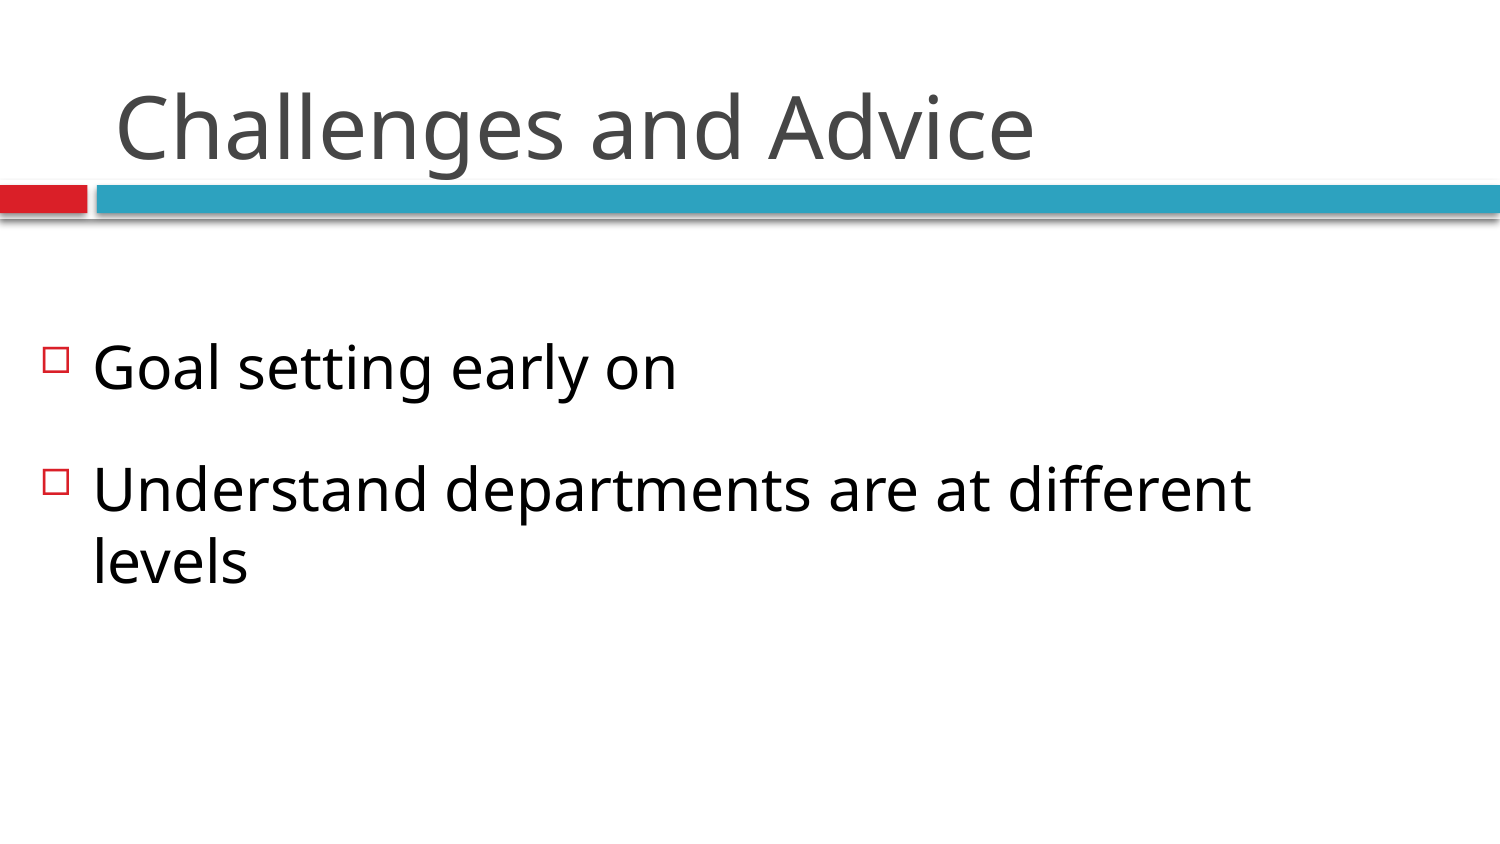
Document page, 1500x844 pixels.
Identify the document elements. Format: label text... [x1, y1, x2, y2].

title Challenges and Advice [99, 12, 1425, 185]
list Goal setting early on Understand departments are at different levels [24, 234, 1438, 810]
